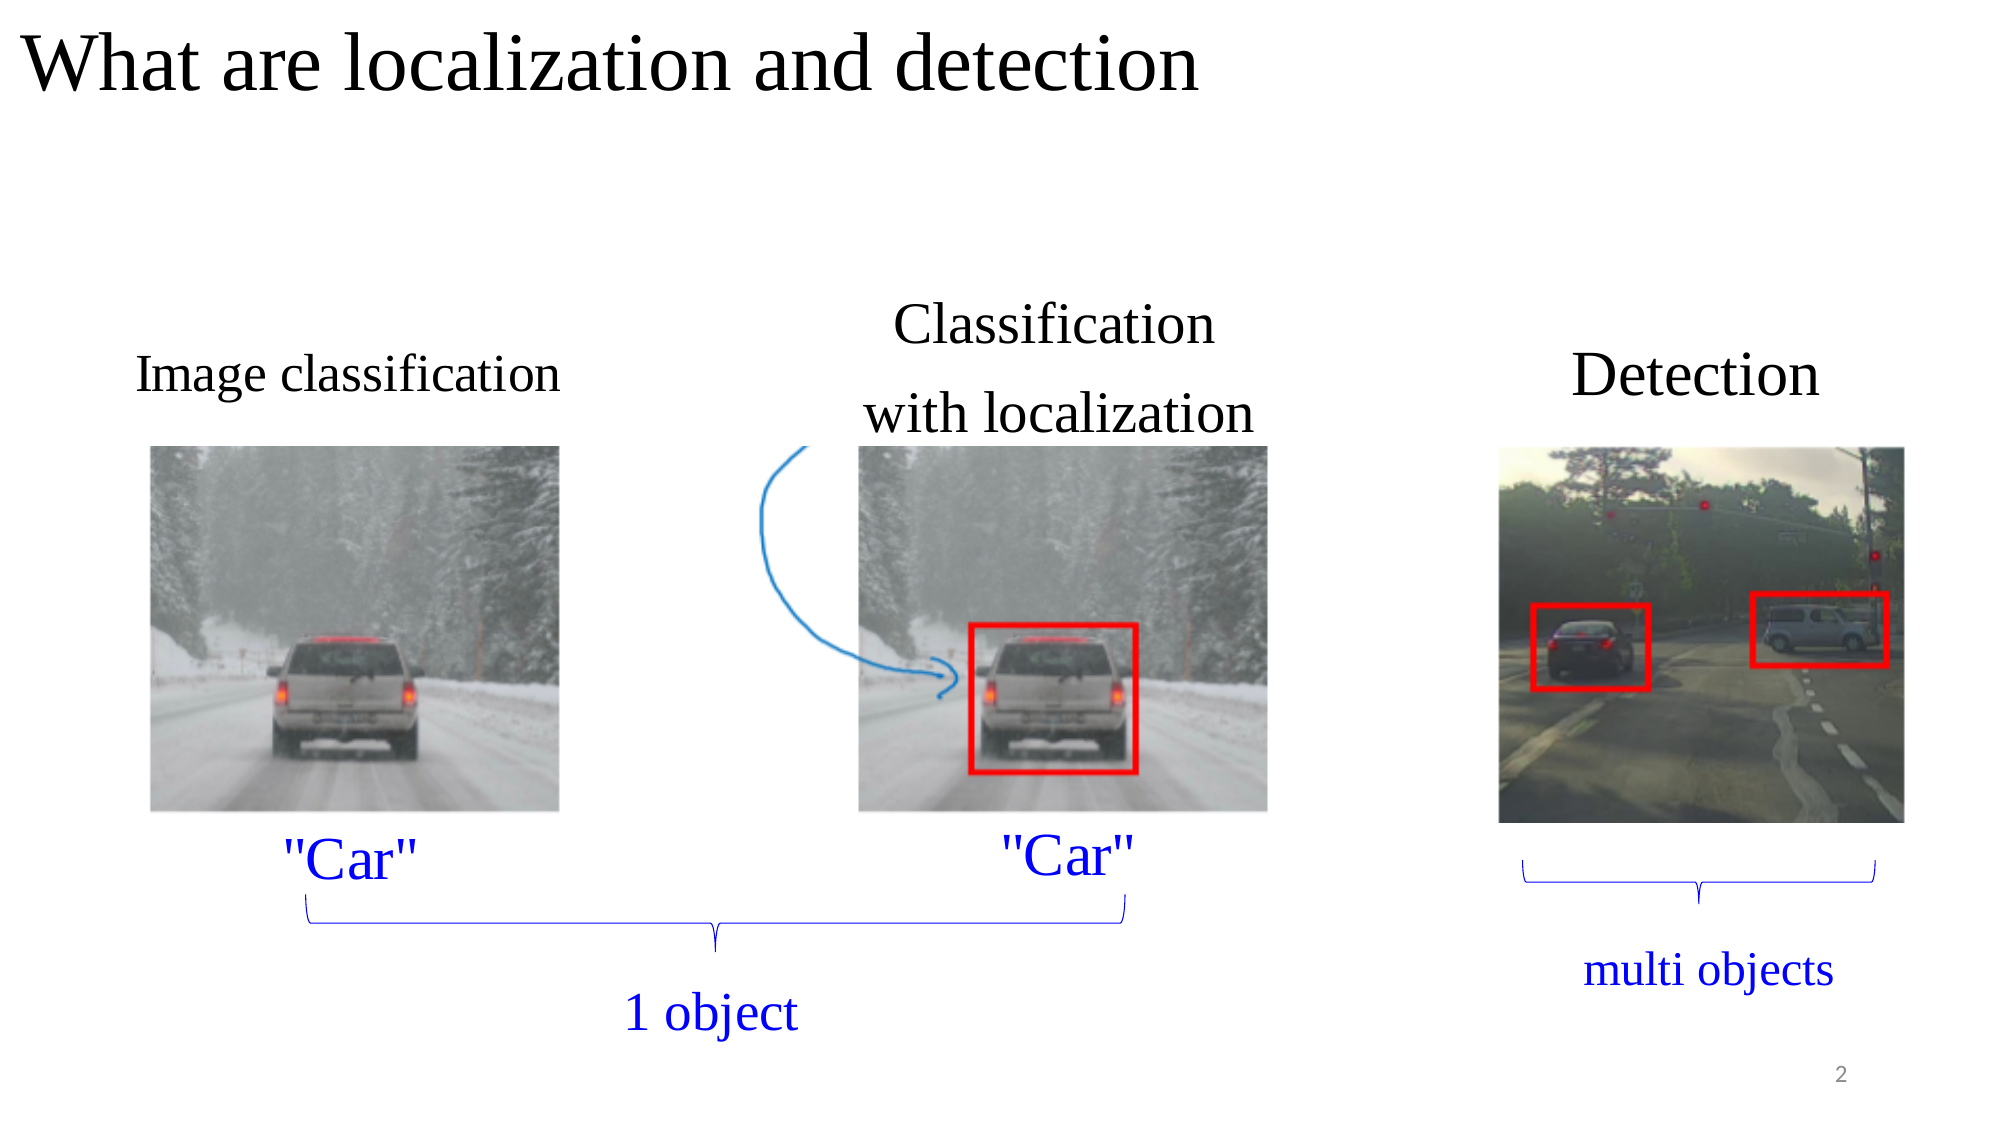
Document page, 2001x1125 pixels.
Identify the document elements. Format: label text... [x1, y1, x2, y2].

slide_number 2 [1412, 1042, 1863, 1103]
picture [144, 446, 1316, 823]
text_box What are localization and detection [5, 0, 1217, 115]
text_box [305, 894, 1126, 953]
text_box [854, 289, 1267, 447]
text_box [1562, 336, 1836, 413]
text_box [276, 822, 425, 895]
text_box [1522, 860, 1876, 905]
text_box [994, 819, 1143, 892]
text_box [621, 979, 810, 1054]
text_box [1576, 941, 1844, 1007]
picture [1466, 446, 1932, 823]
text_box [126, 341, 575, 414]
